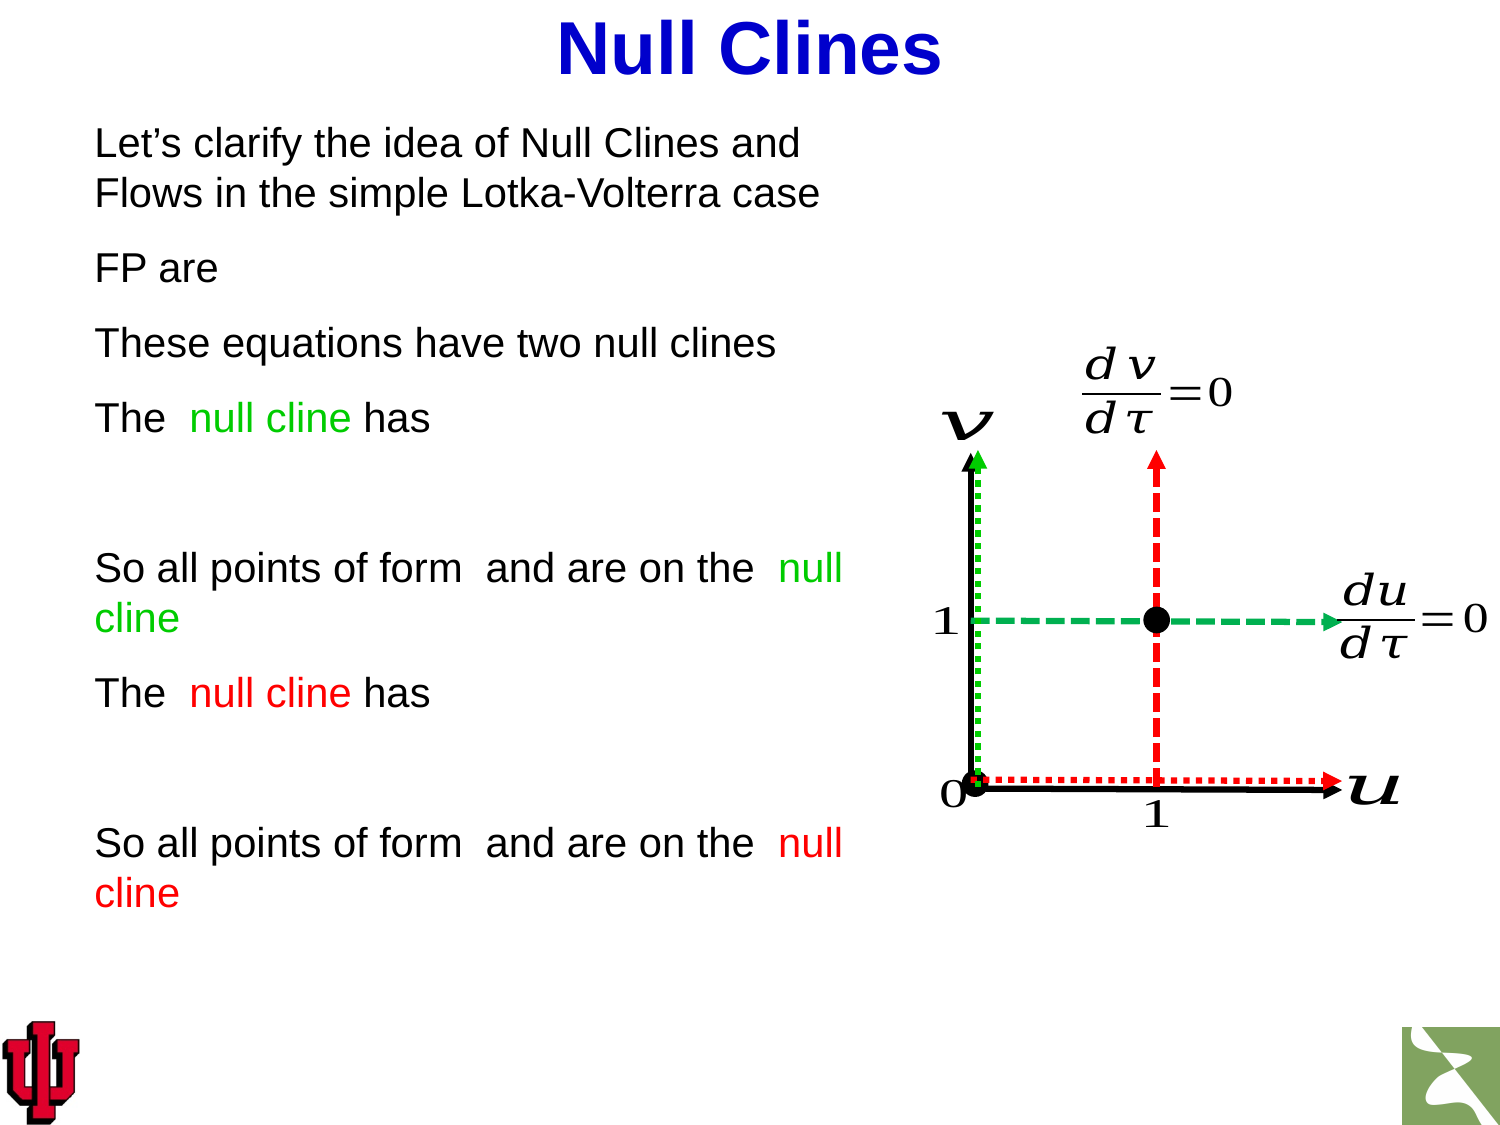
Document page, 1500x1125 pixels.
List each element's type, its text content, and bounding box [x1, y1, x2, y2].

picture [1402, 1027, 1500, 1125]
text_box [929, 341, 1490, 838]
picture [0, 1020, 80, 1125]
title Null Clines [0, 0, 1500, 90]
